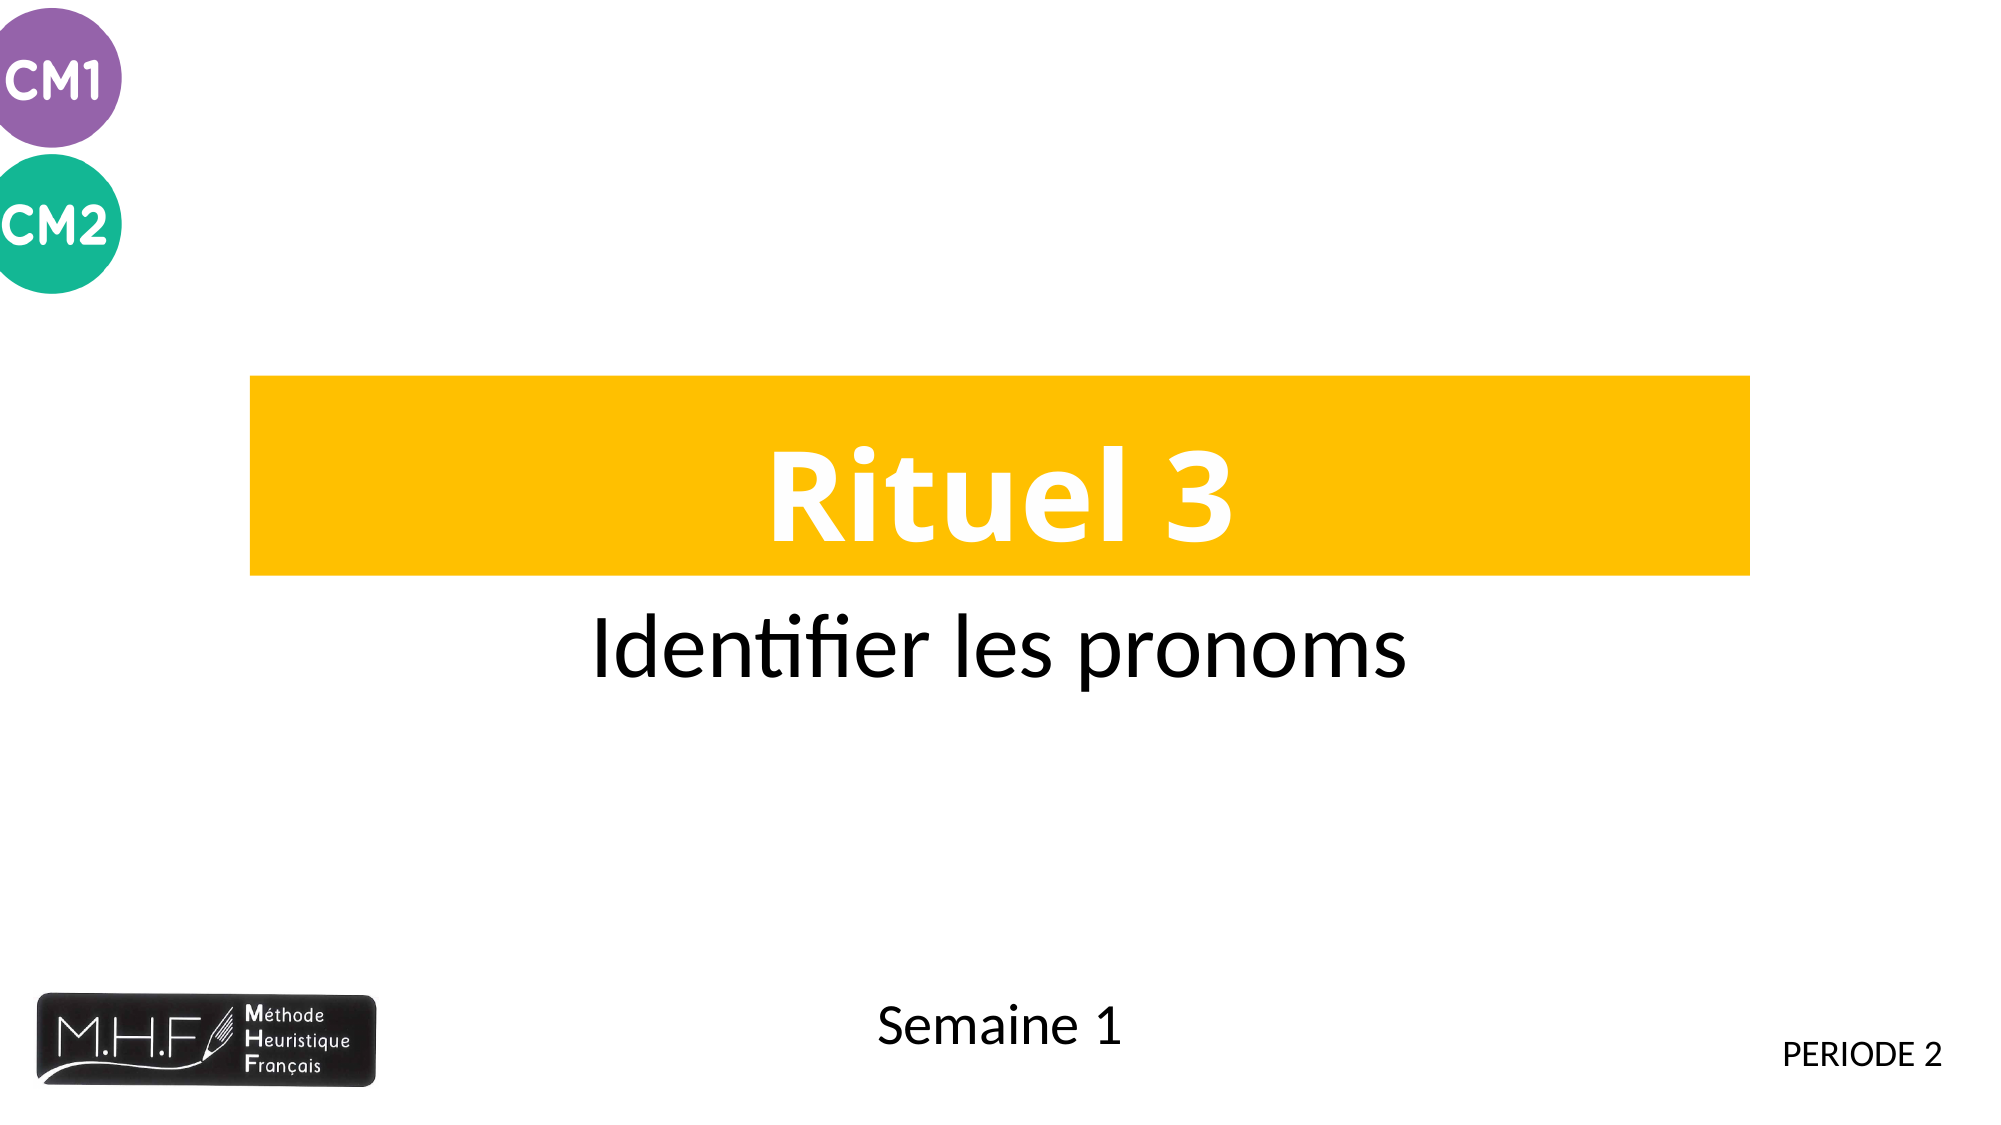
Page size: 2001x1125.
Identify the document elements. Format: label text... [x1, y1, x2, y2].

title Rituel 3 [249, 375, 1750, 576]
picture [0, 0, 134, 298]
text_box Semaine 1 [249, 987, 1750, 1118]
picture [33, 990, 379, 1089]
subtitle Identifier les pronoms [249, 590, 1750, 863]
text_box PERIODE 2 [1750, 1021, 1967, 1082]
